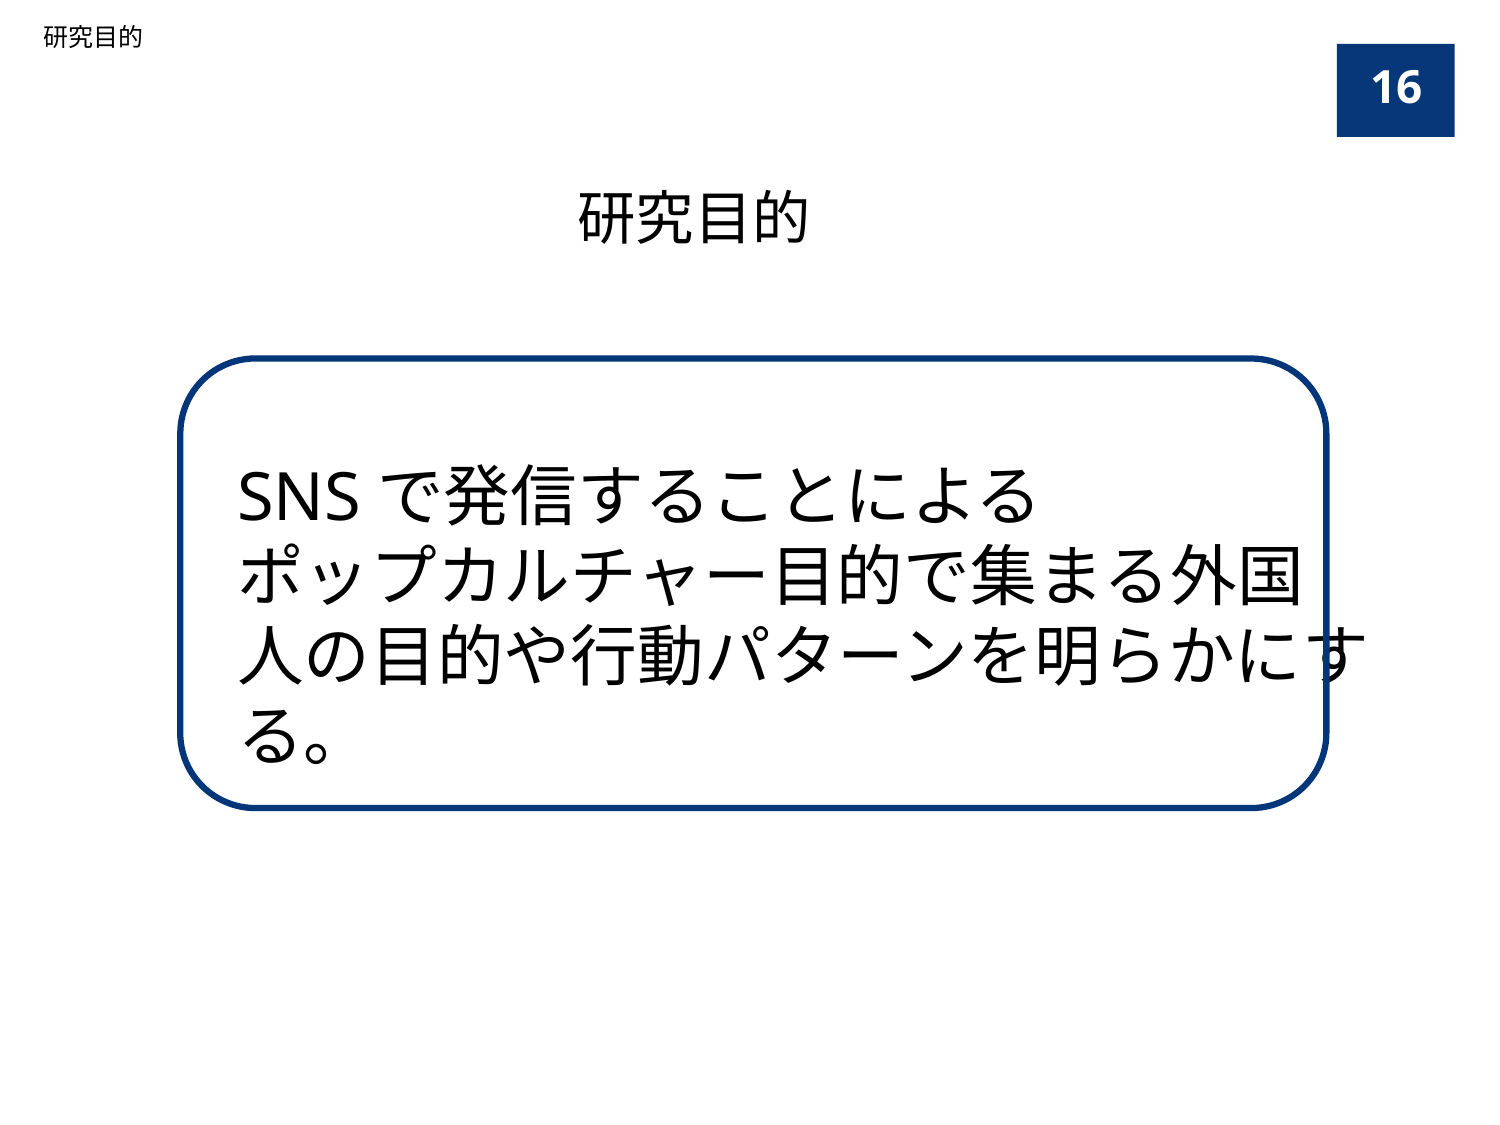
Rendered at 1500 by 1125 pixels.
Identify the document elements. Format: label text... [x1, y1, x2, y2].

text_box SNSで発信することによる ポップカルチャー目的で集まる外国人の目的や行動パターンを明らかにする。 [1311, 446, 1385, 782]
slide_number 16 [1354, 59, 1438, 120]
text_box 研究目的 [562, 174, 908, 259]
text_box [179, 357, 1328, 810]
text_box 研究目的 [28, 13, 311, 59]
